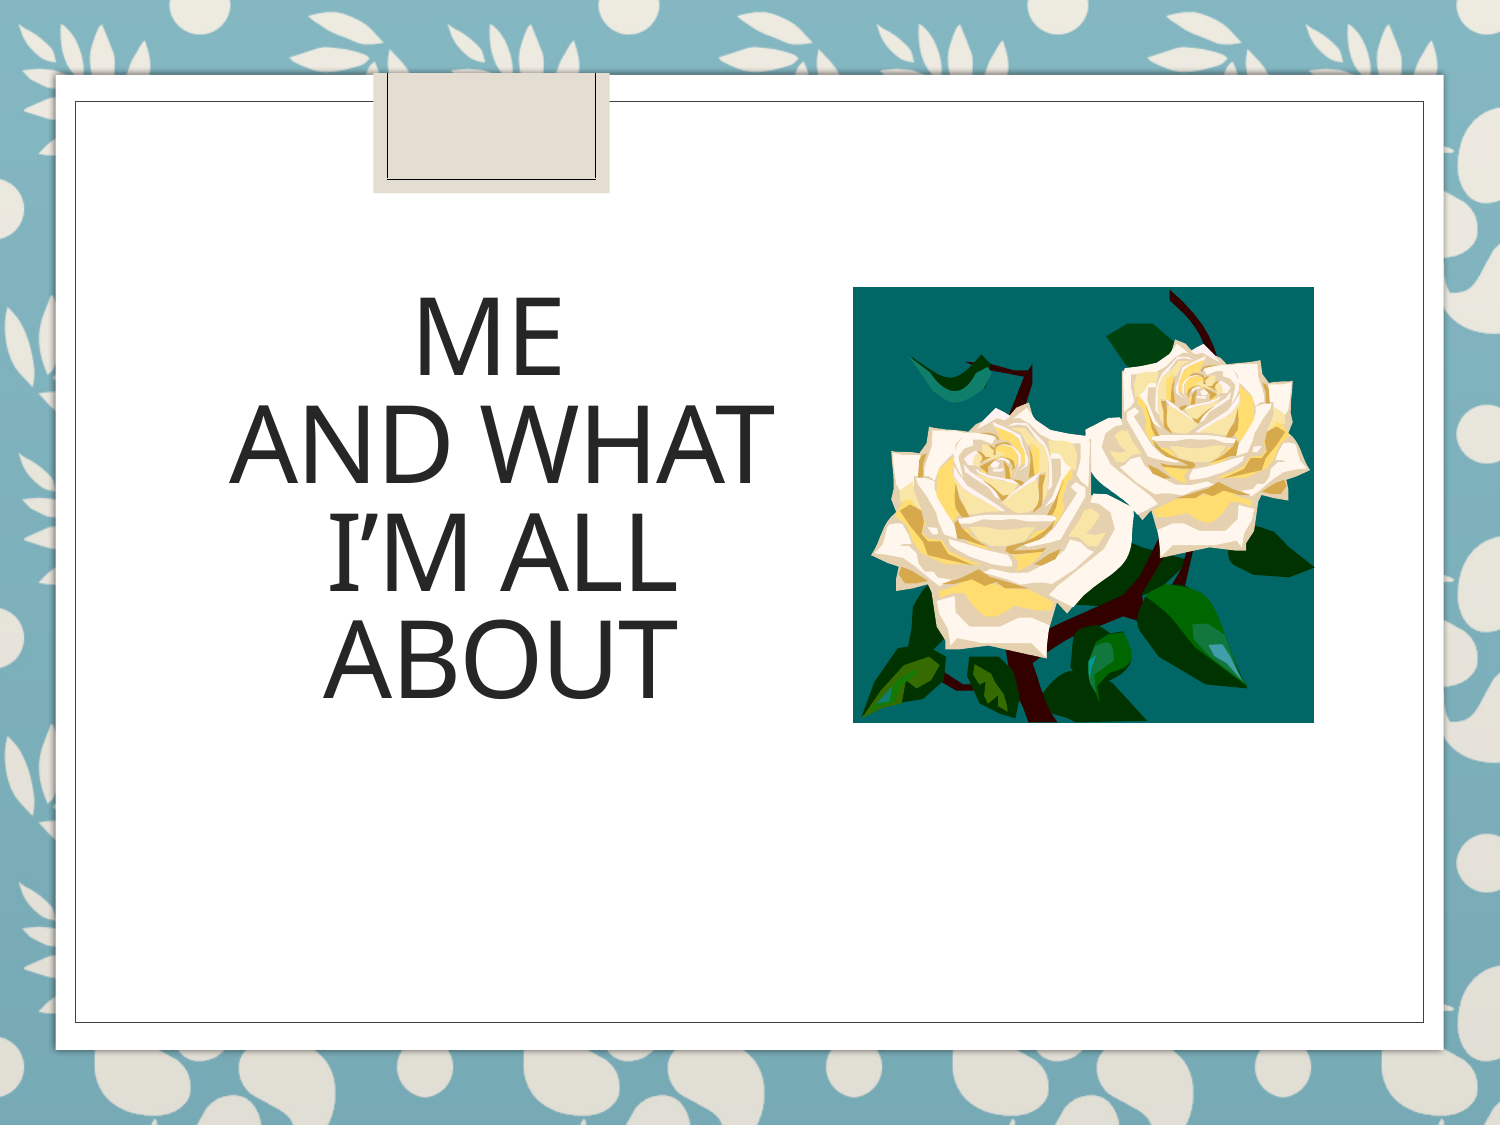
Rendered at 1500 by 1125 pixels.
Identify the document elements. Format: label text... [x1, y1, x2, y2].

title Me and what I’m all about [149, 255, 854, 755]
text_box [55, 74, 1444, 1050]
text_box [75, 101, 1424, 1023]
picture [853, 287, 1315, 723]
text_box [372, 72, 611, 194]
